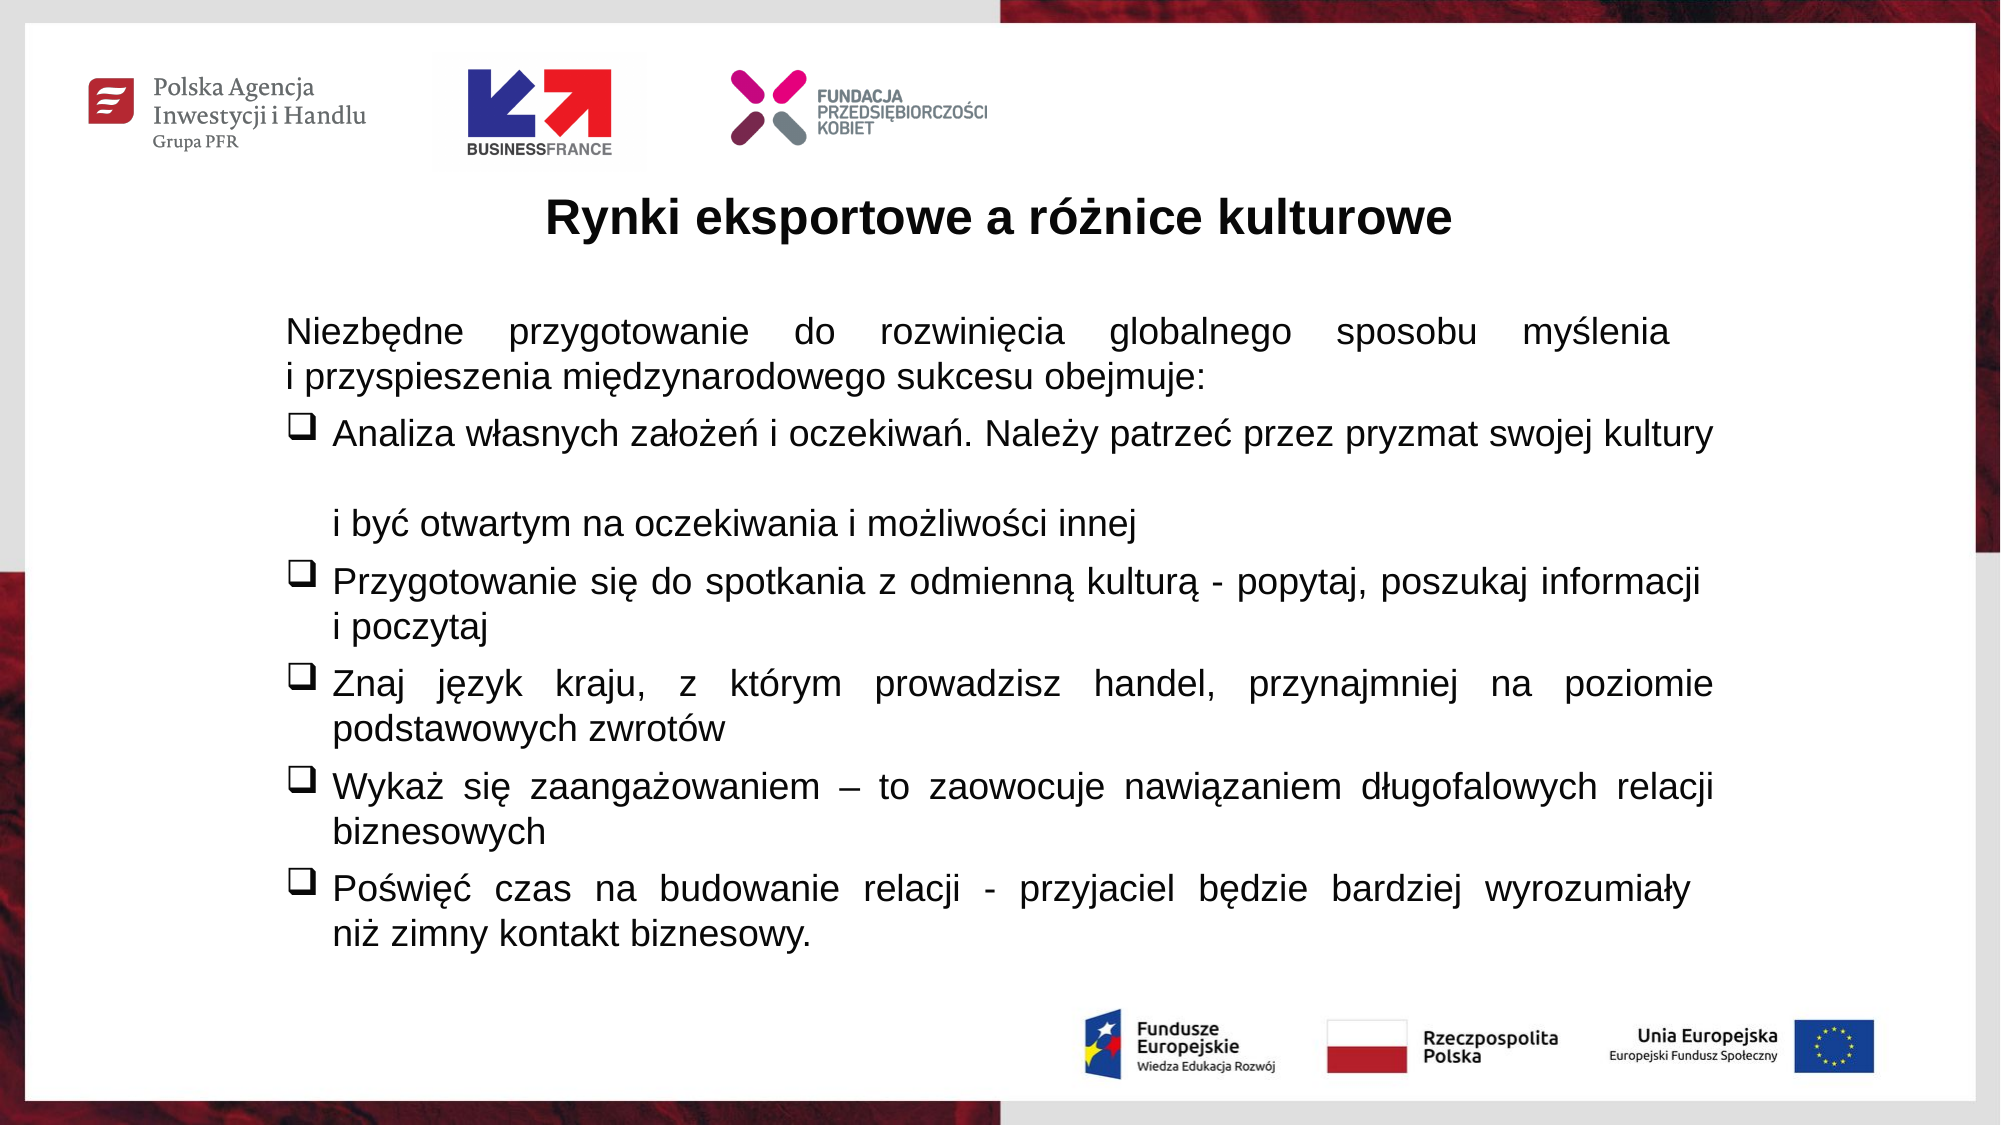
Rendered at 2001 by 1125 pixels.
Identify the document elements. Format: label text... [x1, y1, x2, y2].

picture [0, 0, 2001, 1125]
text_box Niezbędne przygotowanie do rozwinięcia globalnego sposobu myślenia i przyspieszenia międzynarodowego sukcesu obejmuje: Analiza własnych założeń i oczekiwań. Należy patrzeć przez pryzmat swojej kultury i być otwartym na oczekiwania i możliwości innej Przygotowanie się do spotkania z odmienną kulturą - popytaj, poszukaj informacji i poczytaj Znaj język kraju, z którym prowadzisz handel, przynajmniej na poziomie podstawowych zwrotów Wykaż się zaangażowaniem – to zaowocuje nawiązaniem długofalowych relacji biznesowych Poświęć czas na budowanie relacji - przyjaciel będzie bardziej wyrozumiały niż zimny kontakt biznesowy. [281, 302, 1719, 959]
text_box Rynki eksportowe a różnice kulturowe [453, 180, 1547, 249]
